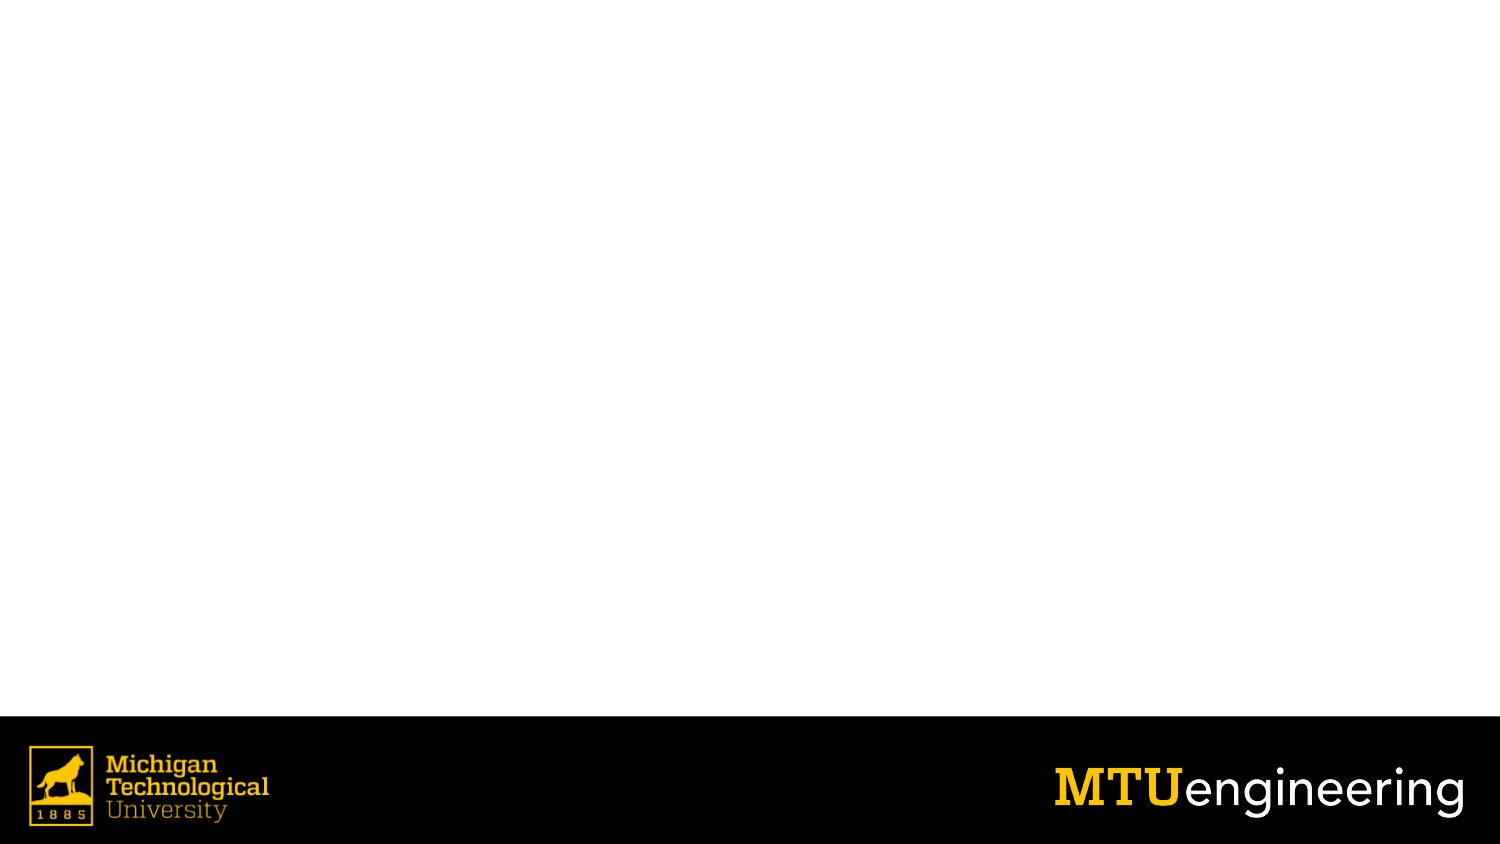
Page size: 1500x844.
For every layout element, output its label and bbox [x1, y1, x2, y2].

picture [29, 745, 269, 827]
picture [1055, 767, 1463, 818]
